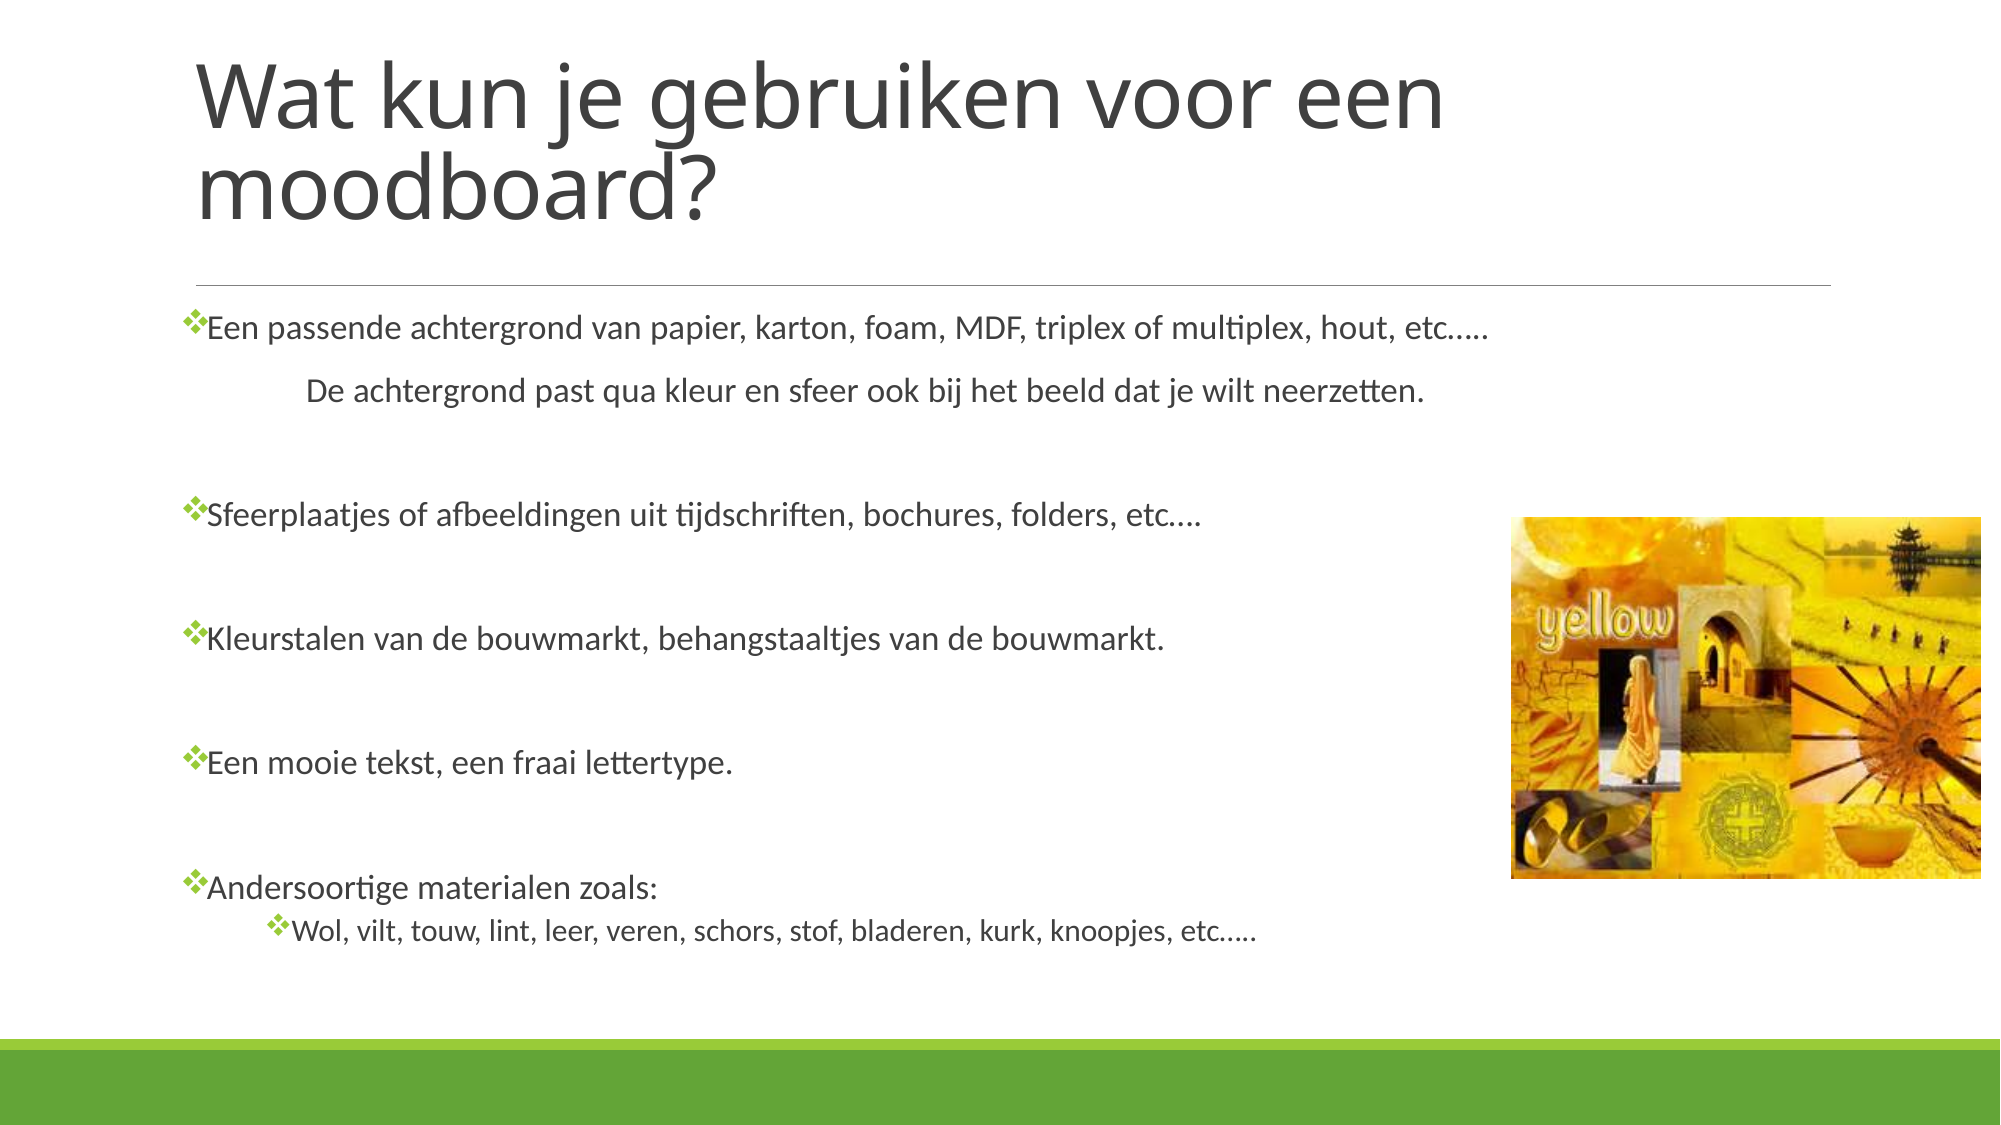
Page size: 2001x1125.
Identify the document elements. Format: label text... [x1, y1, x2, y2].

list Een passende achtergrond van papier, karton, foam, MDF, triplex of multiplex, hout, etc….. De achtergrond past qua kleur en sfeer ook bij het beeld dat je wilt neerzetten. Sfeerplaatjes of afbeeldingen uit tijdschriften, bochures, folders, etc…. Kleurstalen van de bouwmarkt, behangstaaltjes van de bouwmarkt. Een mooie tekst, een fraai lettertype. Andersoortige materialen zoals: Wol, vilt, touw, lint, leer, veren, schors, stof, bladeren, kurk, knoopjes, etc….. [180, 302, 1830, 963]
picture [1510, 516, 1981, 879]
title Wat kun je gebruiken voor een moodboard? [180, 47, 1830, 246]
